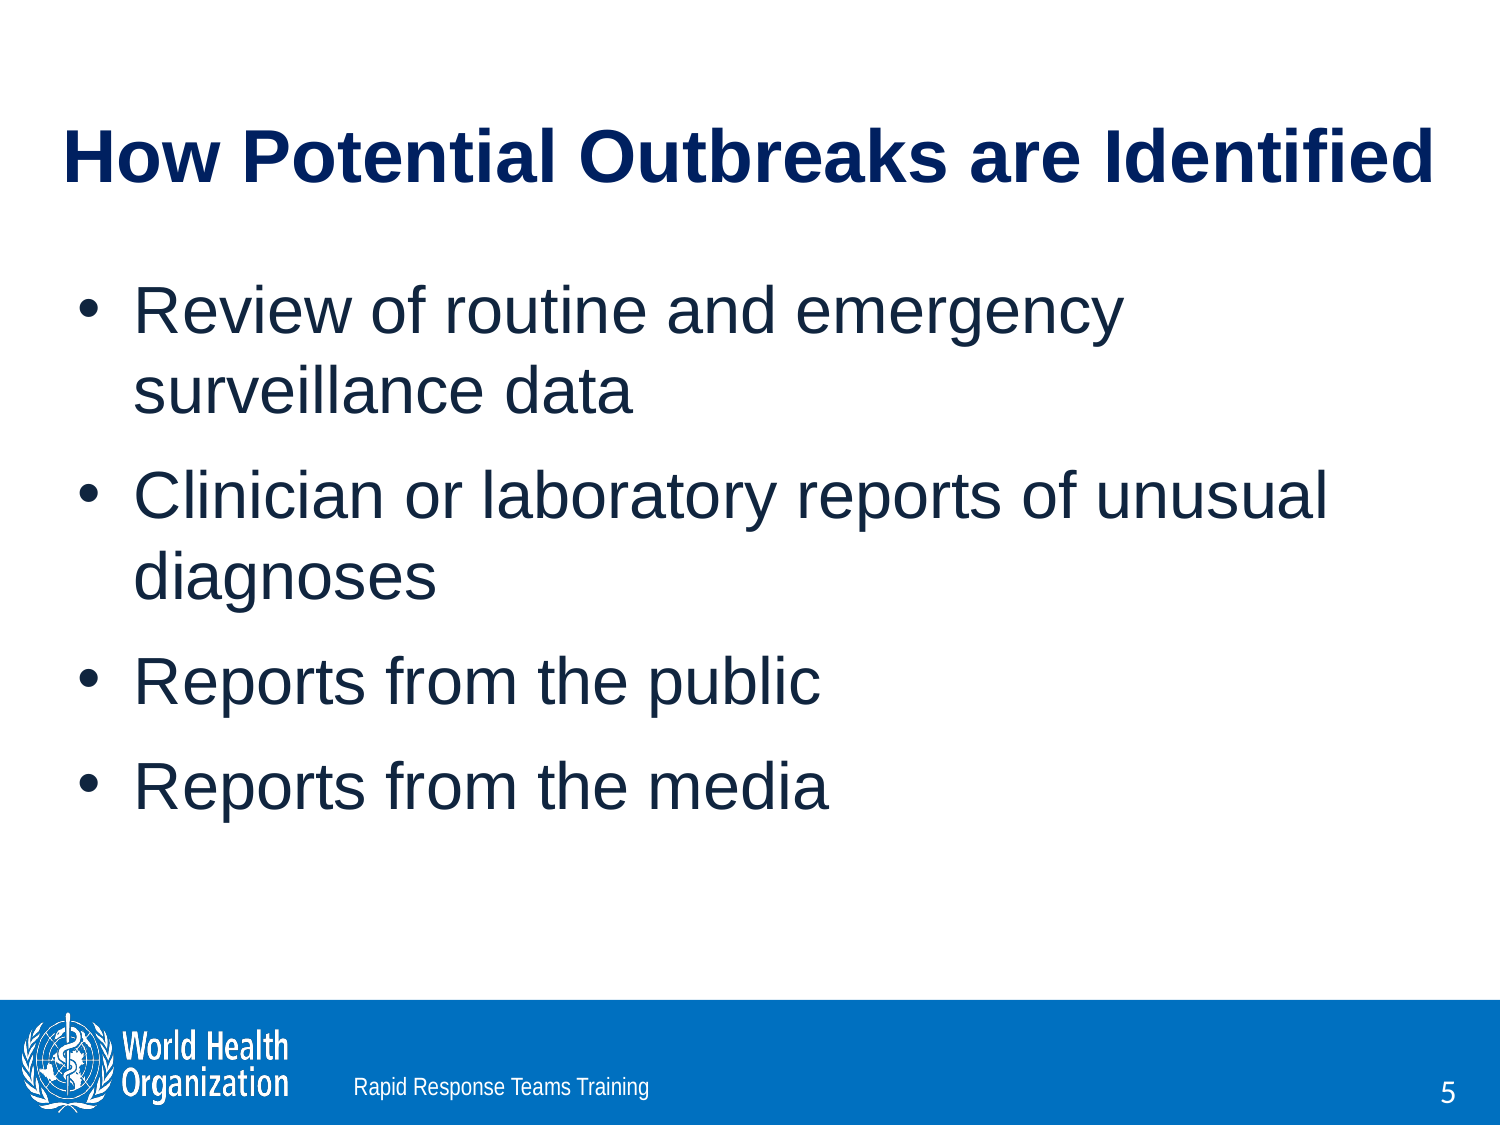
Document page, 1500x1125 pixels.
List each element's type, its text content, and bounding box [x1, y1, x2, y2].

picture [21, 1012, 288, 1113]
text_box Review of routine and emergency surveillance data Clinician or laboratory reports of unusual diagnoses Reports from the public Reports from the media [62, 259, 1437, 1047]
text_box How Potential Outbreaks are Identified [0, 100, 1500, 232]
